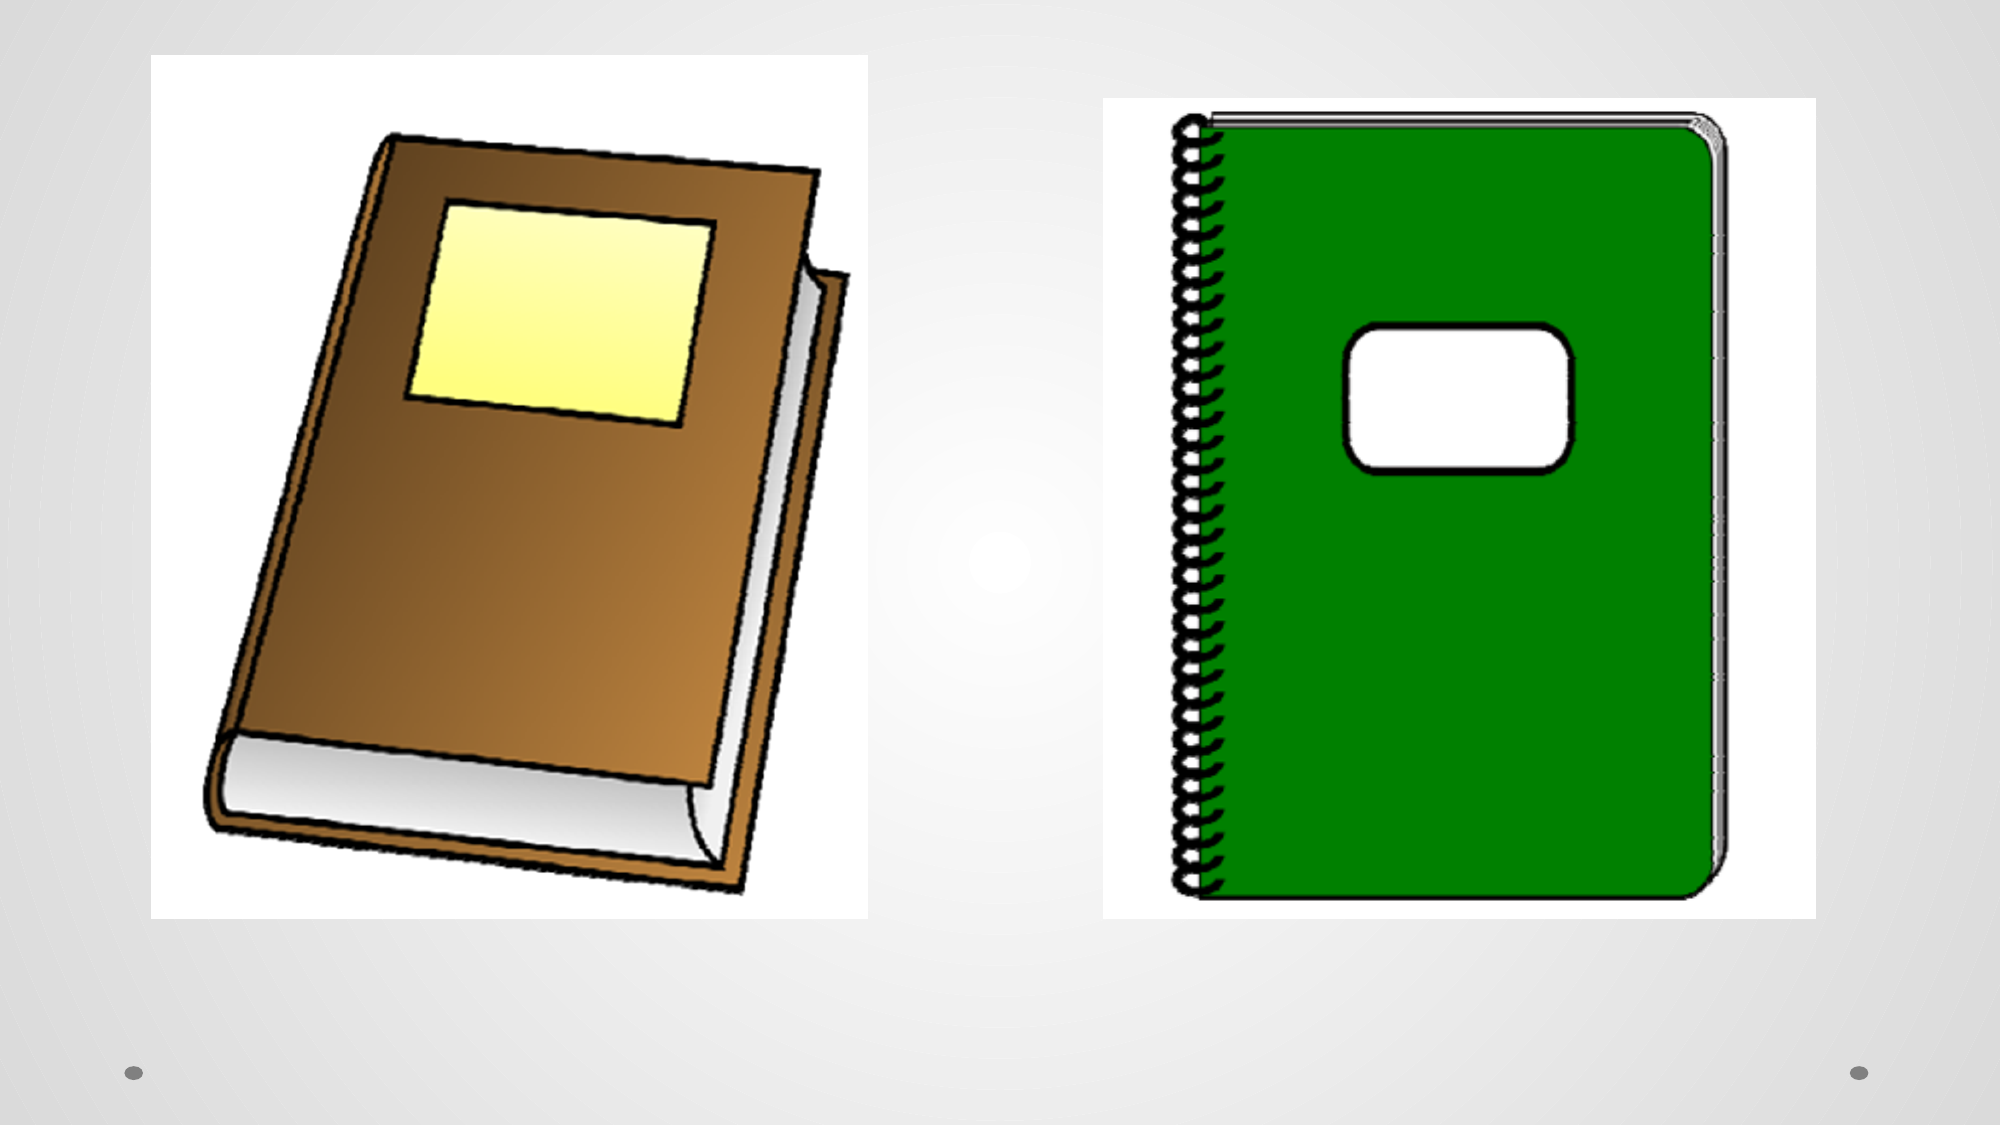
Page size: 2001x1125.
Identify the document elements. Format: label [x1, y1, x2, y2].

picture [1103, 98, 1816, 919]
picture [151, 55, 868, 919]
